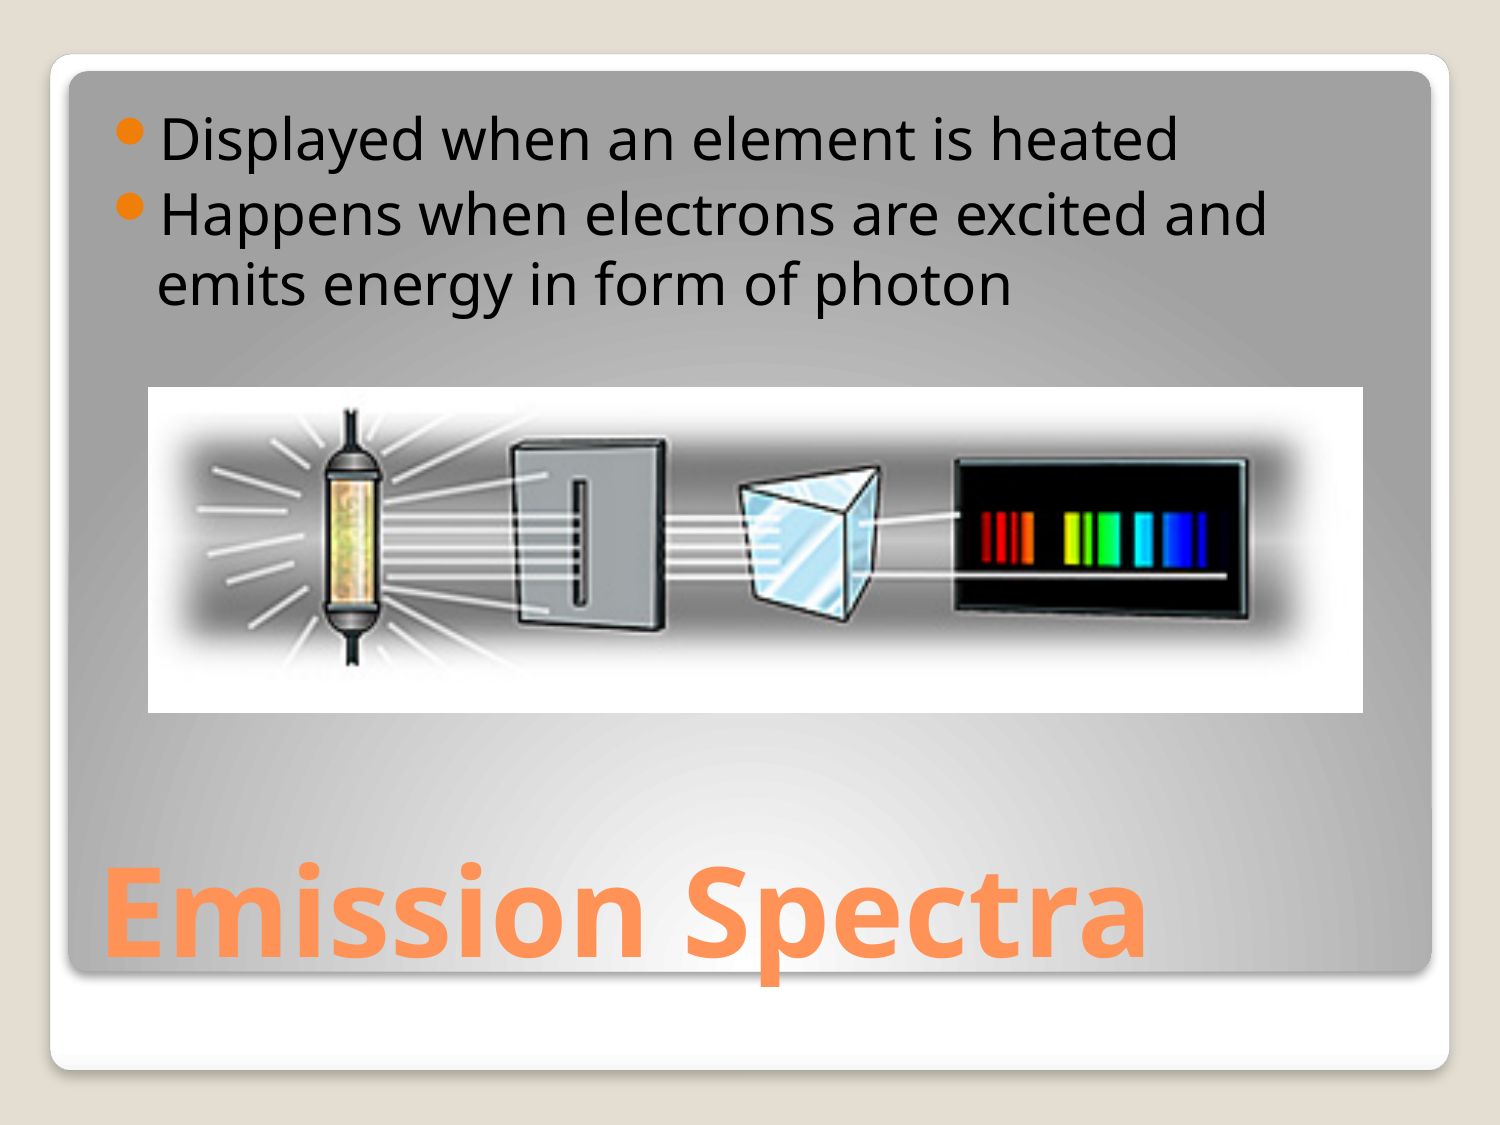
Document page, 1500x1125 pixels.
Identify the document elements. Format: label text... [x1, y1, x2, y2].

title Emission Spectra [82, 817, 1425, 990]
list Displayed when an element is heated Happens when electrons are excited and emits energy in form of photon [82, 86, 1425, 774]
picture [148, 387, 1364, 713]
